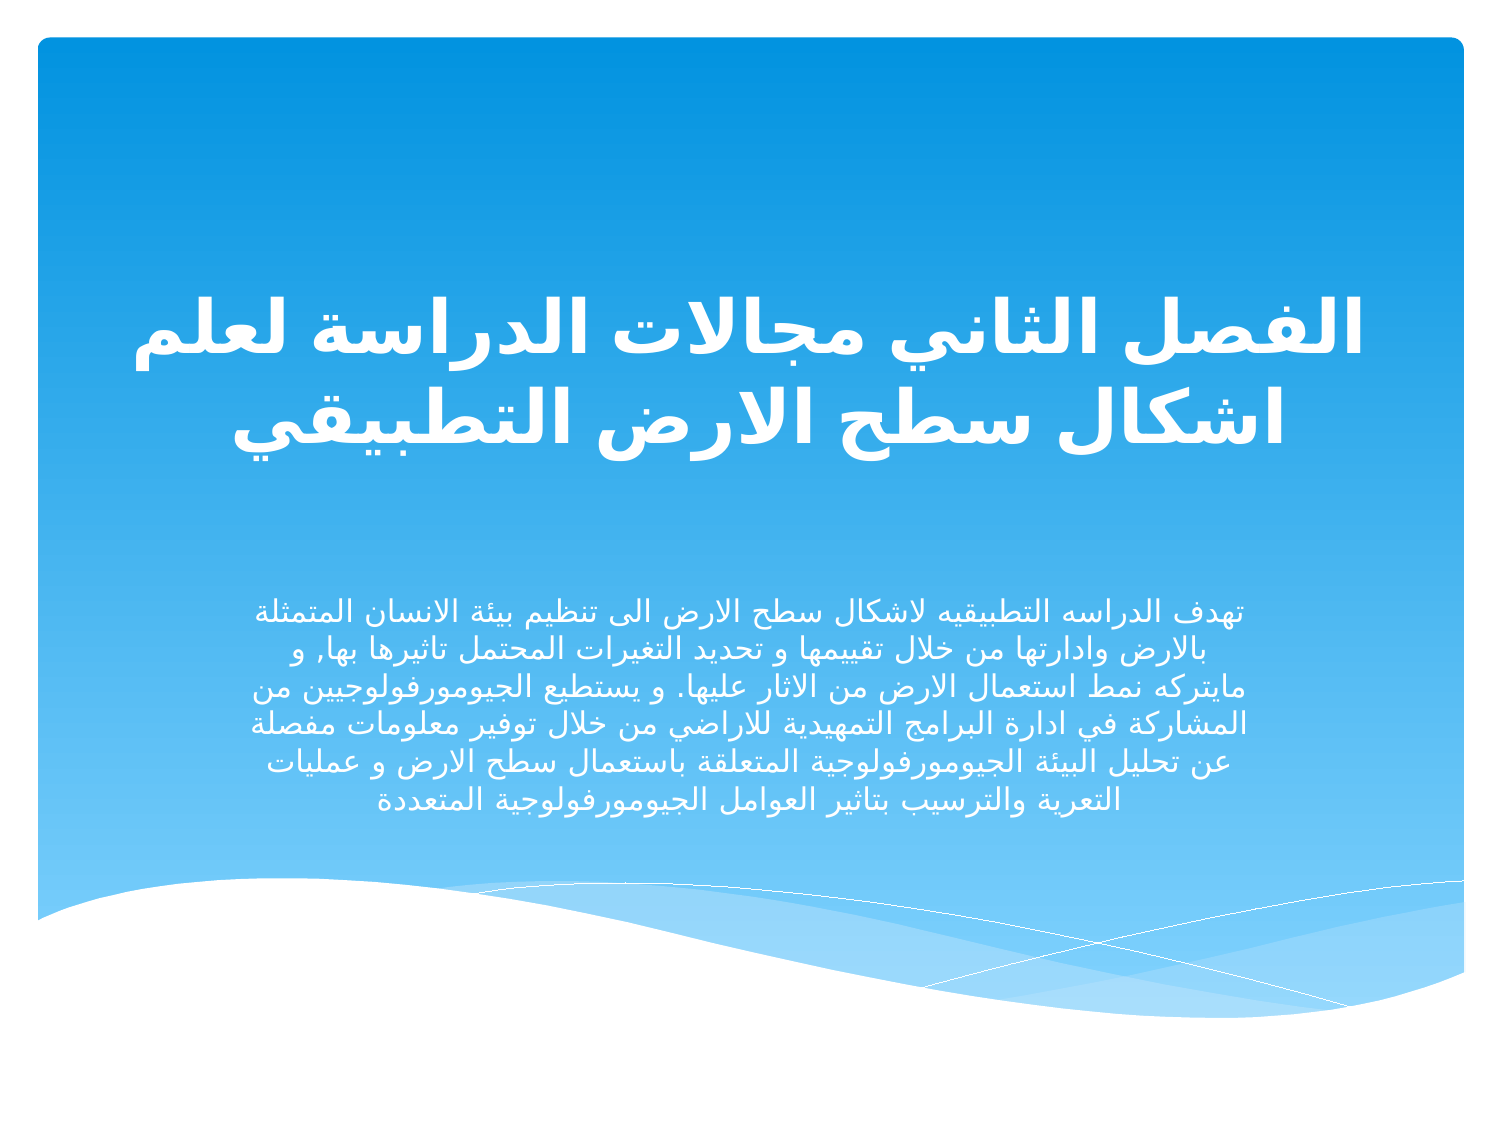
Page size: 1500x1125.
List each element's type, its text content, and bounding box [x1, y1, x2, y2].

subtitle تهدف الدراسه التطبيقيه لاشكال سطح الارض الى تنظيم بيئة الانسان المتمثلة بالارض وادارتها من خلال تقييمها و تحديد التغيرات المحتمل تاثيرها بها, و مايتركه نمط استعمال الارض من الاثار عليها. و يستطيع الجيومورفولوجيين من المشاركة في ادارة البرامج التمهيدية للاراضي من خلال توفير معلومات مفصلة عن تحليل البيئة الجيومورفولوجية المتعلقة باستعمال سطح الارض و عمليات التعرية والترسيب بتاثير العوامل الجيومورفولوجية المتعددة [225, 583, 1275, 825]
title الفصل الثاني مجالات الدراسة لعلم اشكال سطح الارض التطبيقي [112, 262, 1388, 555]
